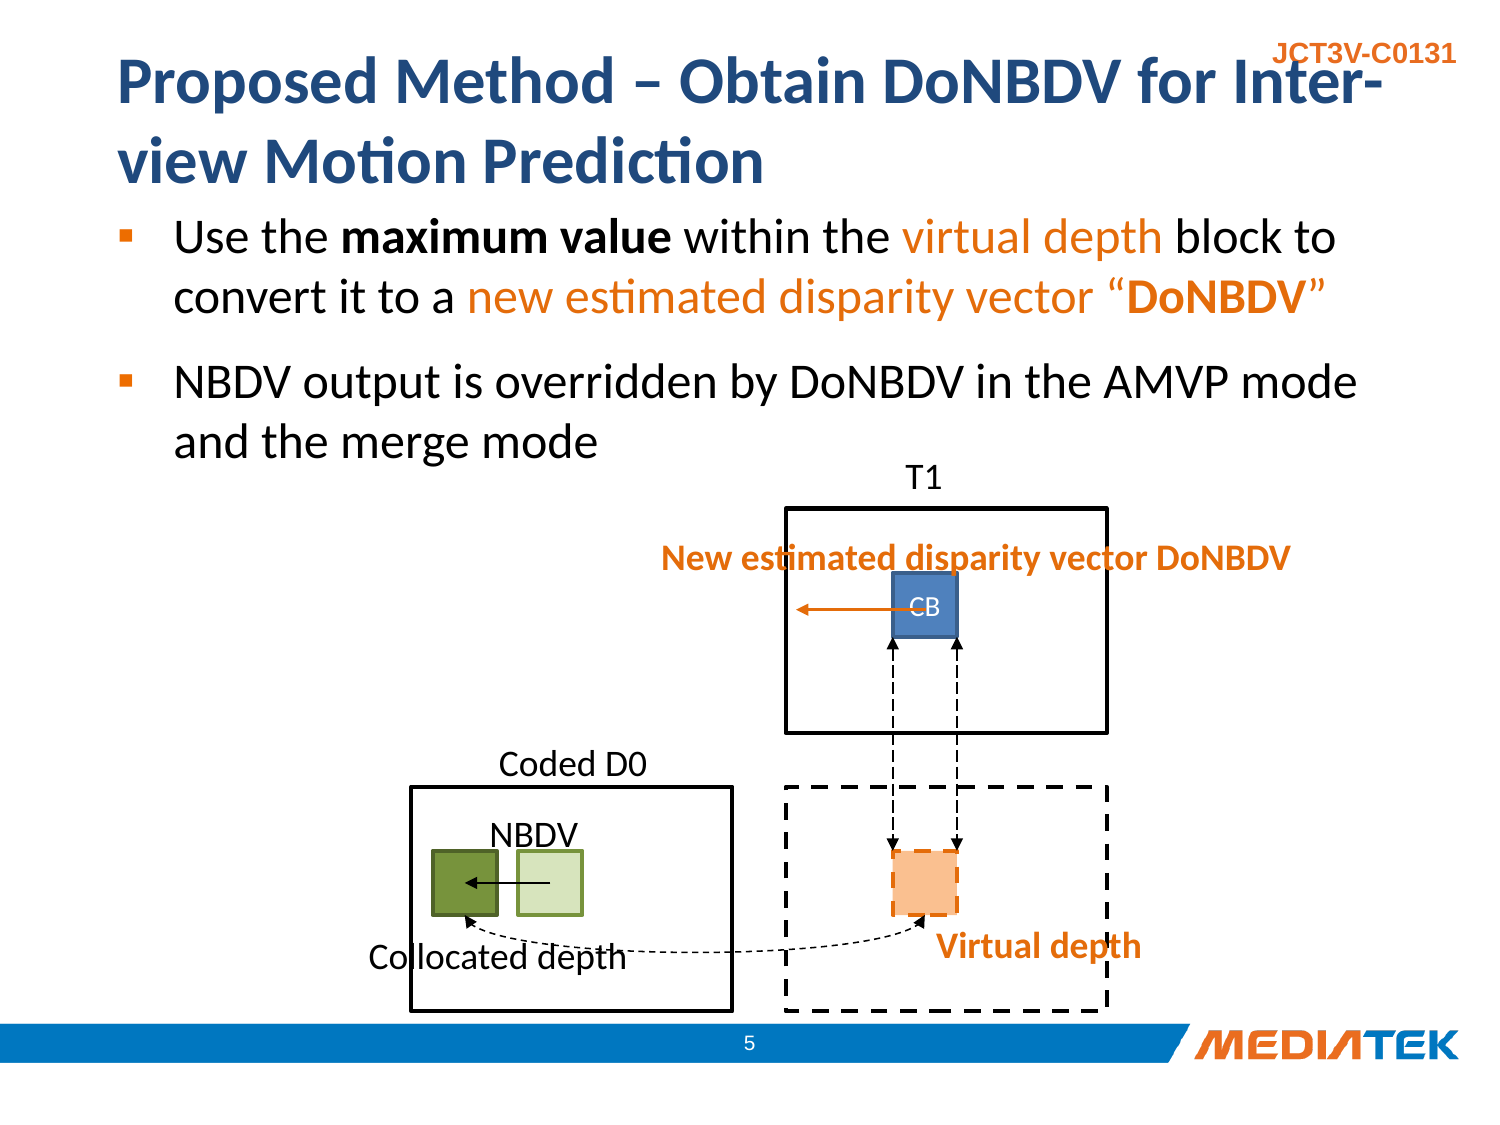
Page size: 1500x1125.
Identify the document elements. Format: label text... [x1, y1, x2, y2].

list Use the maximum value within the virtual depth block to convert it to a new estimated disparity vector “DoNBDV” NBDV output is overridden by DoNBDV in the AMVP mode and the merge mode [101, 196, 1424, 947]
text_box New estimated disparity vector DoNBDV [1157, 525, 1307, 586]
title Proposed Method – Obtain DoNBDV for Inter-view Motion Prediction [101, 62, 1425, 172]
picture [789, 1023, 1459, 1063]
slide_number 4 [711, 1022, 789, 1090]
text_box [357, 444, 1154, 1012]
picture [0, 1023, 711, 1063]
